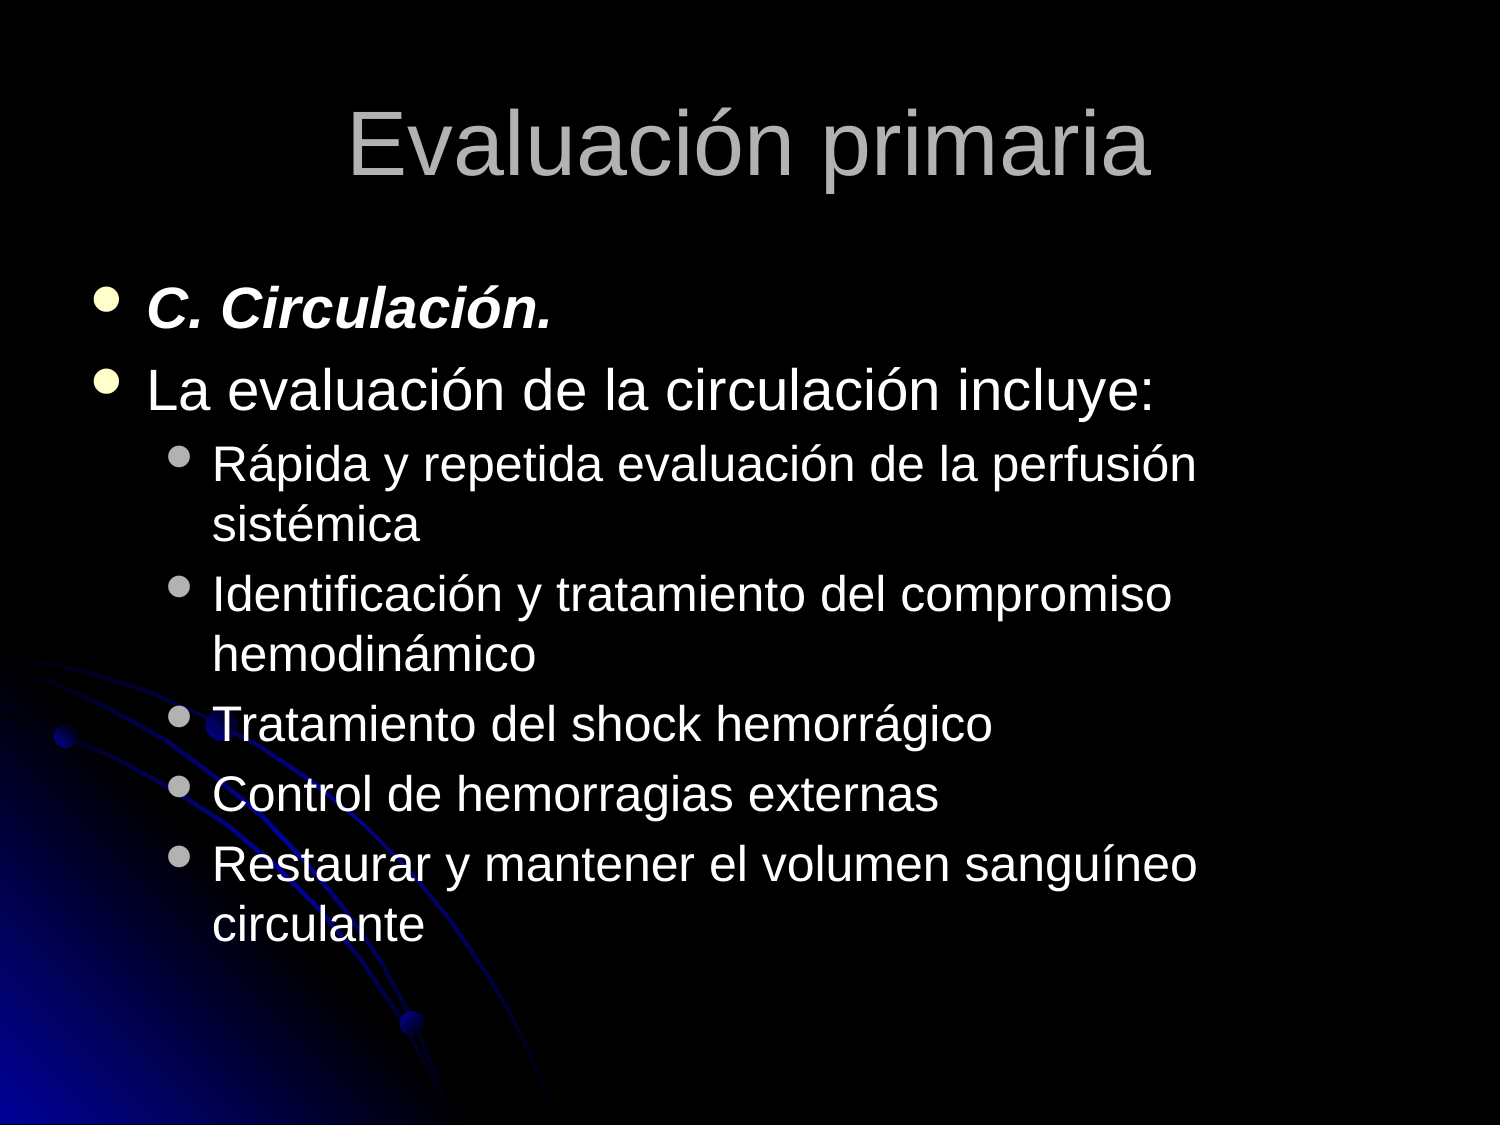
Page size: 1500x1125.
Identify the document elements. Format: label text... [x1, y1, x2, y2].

title Evaluación primaria [74, 45, 1426, 233]
list C. Circulación. La evaluación de la circulación incluye: Rápida y repetida evaluación de la perfusión sistémica Identificación y tratamiento del compromiso hemodinámico Tratamiento del shock hemorrágico Control de hemorragias externas Restaurar y mantener el volumen sanguíneo circulante [74, 262, 1426, 1006]
